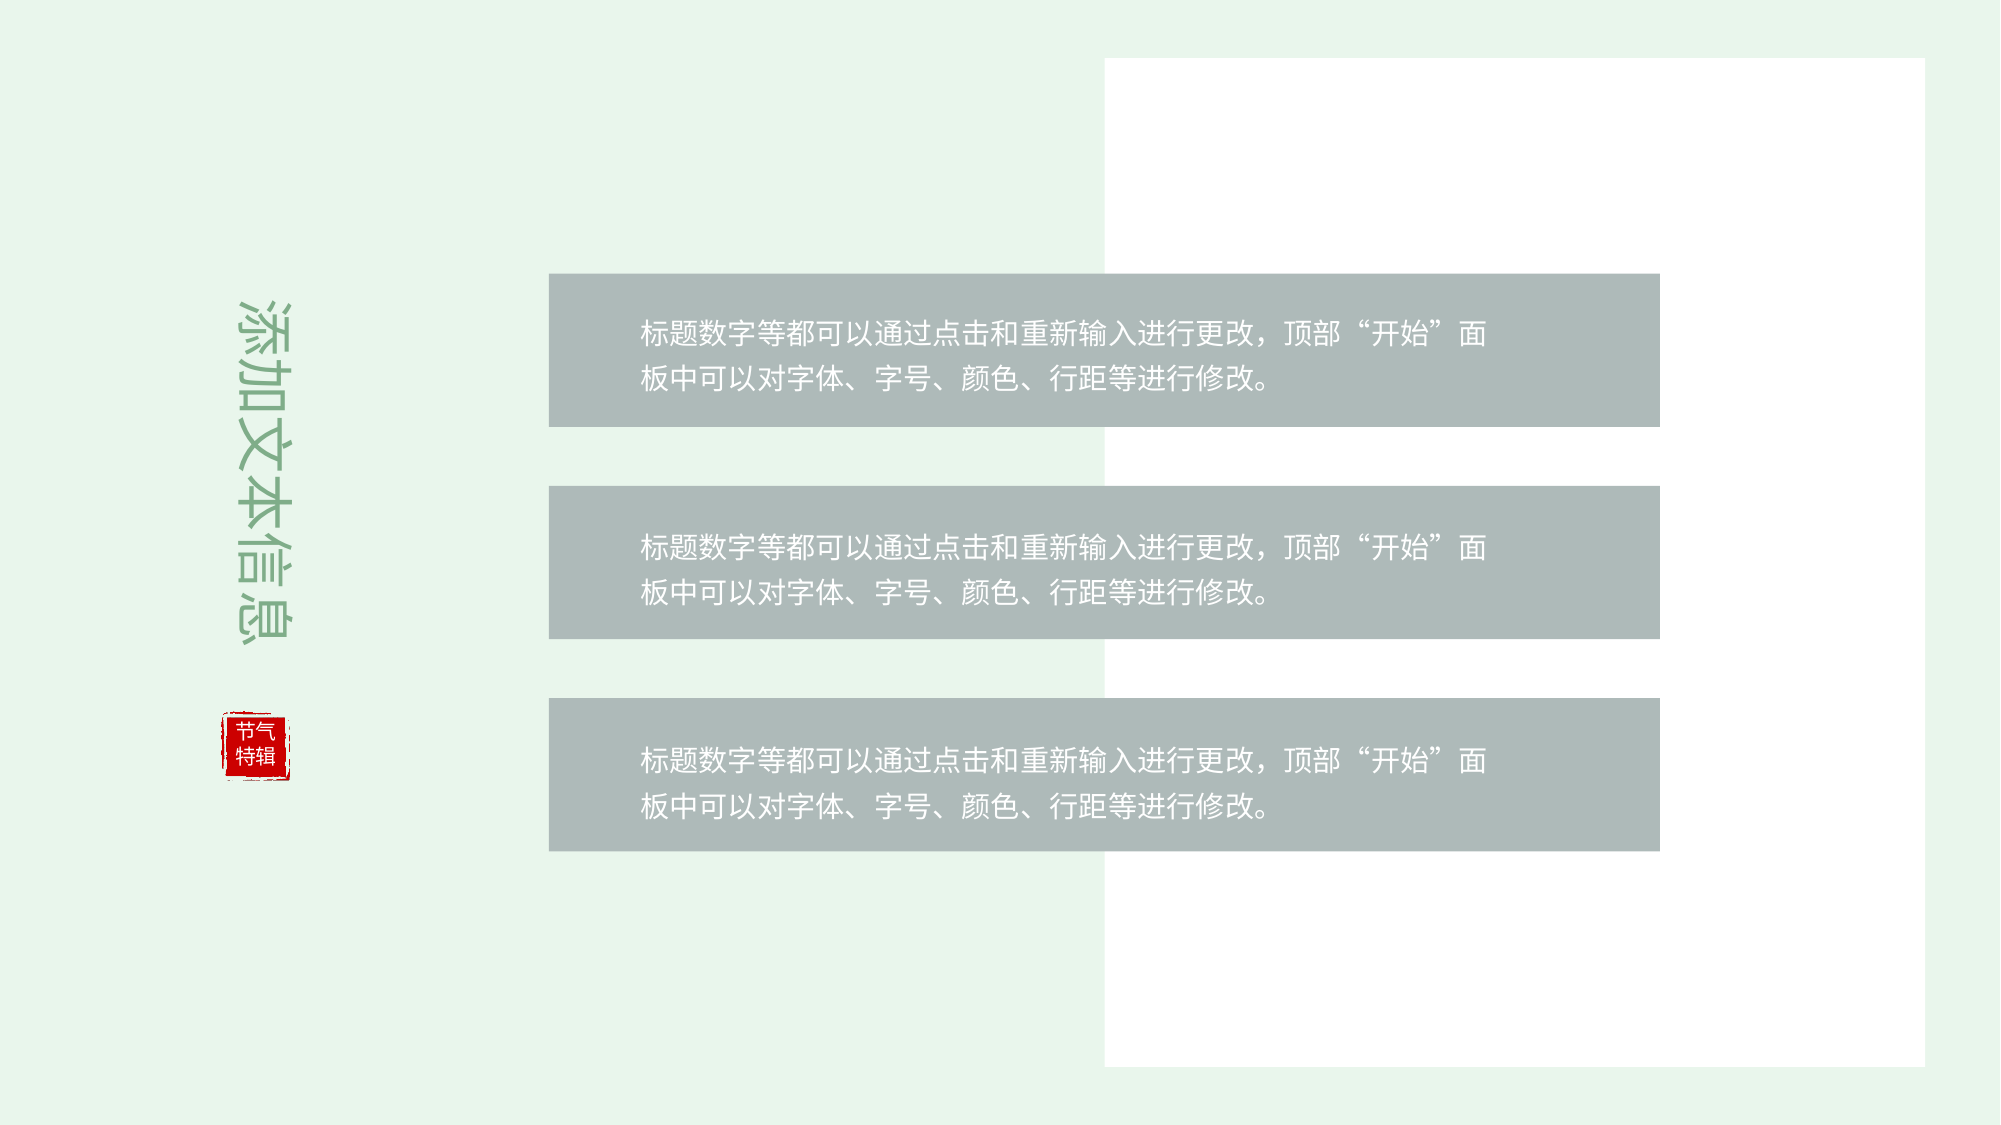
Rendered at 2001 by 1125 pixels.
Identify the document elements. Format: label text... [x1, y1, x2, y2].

text_box 标题数字等都可以通过点击和重新输入进行更改，顶部“开始”面板中可以对字体、字号、颜色、行距等进行修改。 [625, 511, 1515, 617]
text_box [548, 697, 1661, 852]
text_box [1104, 57, 1926, 1068]
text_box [220, 711, 310, 781]
text_box 标题数字等都可以通过点击和重新输入进行更改，顶部“开始”面板中可以对字体、字号、颜色、行距等进行修改。 [625, 724, 1515, 831]
text_box 标题数字等都可以通过点击和重新输入进行更改，顶部“开始”面板中可以对字体、字号、颜色、行距等进行修改。 [625, 297, 1515, 403]
text_box [548, 273, 1661, 428]
text_box [548, 485, 1661, 640]
text_box 添加文本信息 [208, 273, 310, 674]
